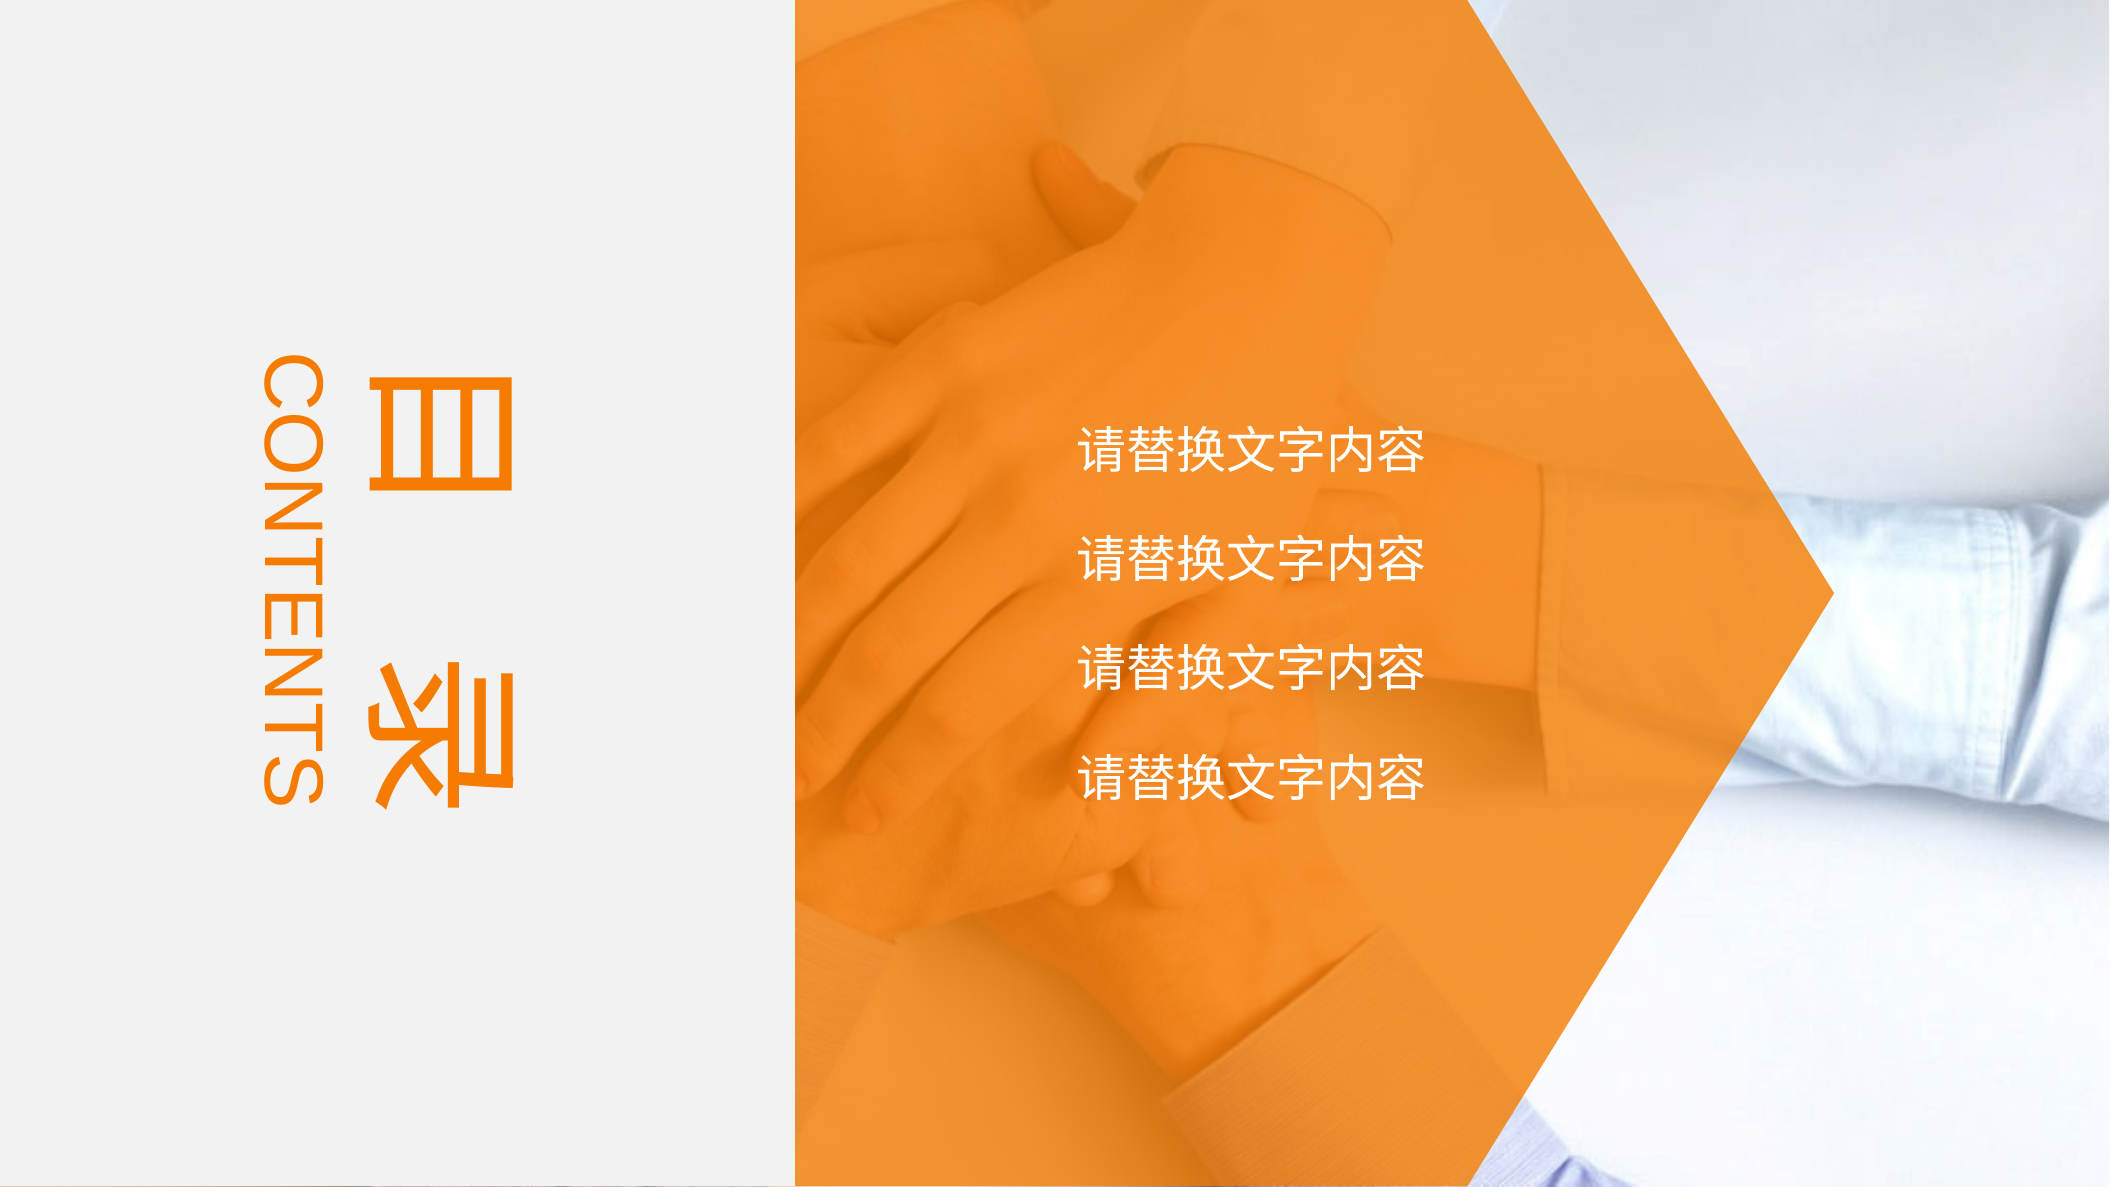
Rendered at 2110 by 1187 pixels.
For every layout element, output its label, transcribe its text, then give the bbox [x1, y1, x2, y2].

text_box [0, 0, 796, 1187]
text_box [1469, 0, 2110, 1187]
text_box 目 录 CONTENTS [230, 343, 565, 843]
text_box 请替换文字内容 [1061, 629, 1442, 705]
text_box 请替换文字内容 [1061, 738, 1442, 814]
text_box 请替换文字内容 [1061, 411, 1442, 486]
text_box 请替换文字内容 [1061, 520, 1442, 595]
text_box [796, 0, 1836, 1187]
